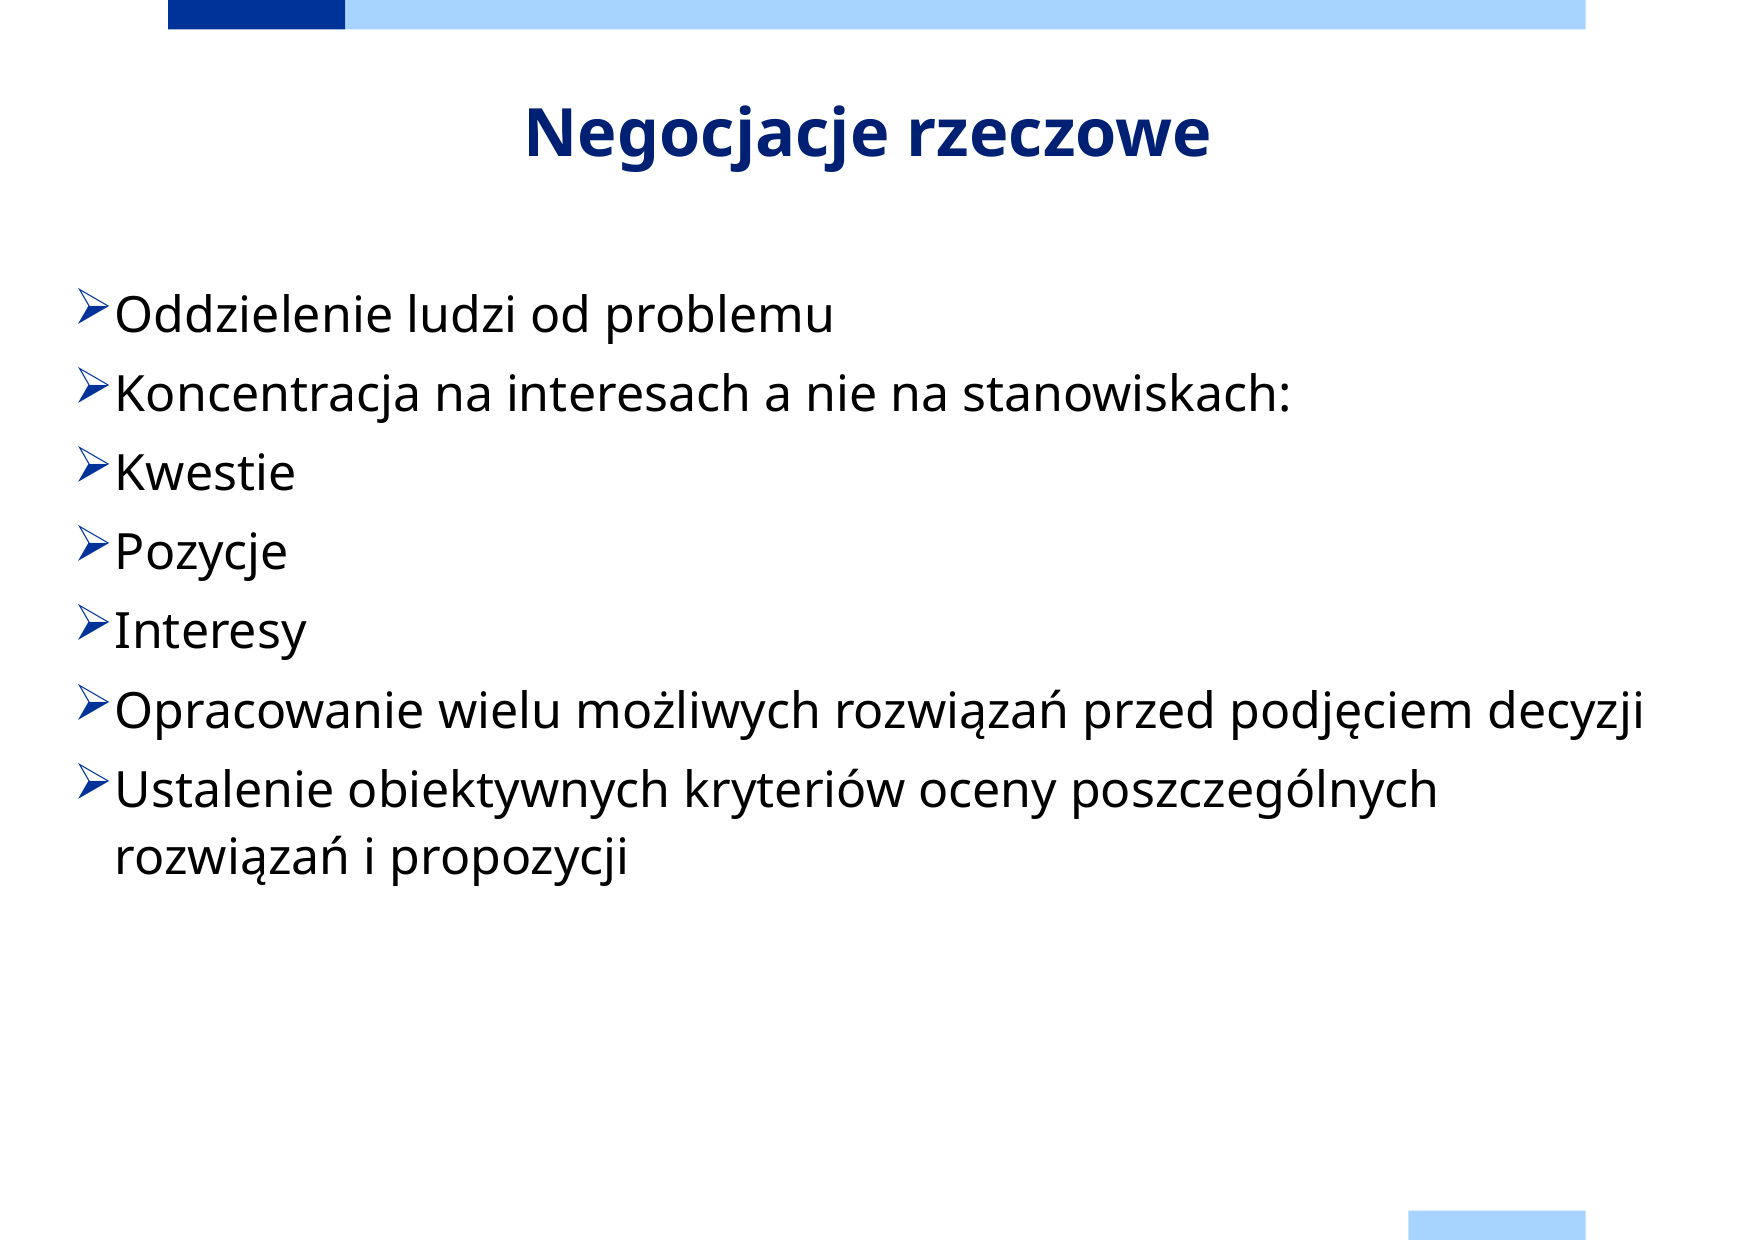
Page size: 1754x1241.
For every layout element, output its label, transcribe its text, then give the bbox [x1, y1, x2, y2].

title Negocjacje rzeczowe [174, 95, 1580, 252]
list Oddzielenie ludzi od problemu Koncentracja na interesach a nie na stanowiskach: Kwestie Pozycje Interesy Opracowanie wielu możliwych rozwiązań przed podjęciem decyzji Ustalenie obiektywnych kryteriów oceny poszczególnych rozwiązań i propozycji [73, 275, 1671, 987]
